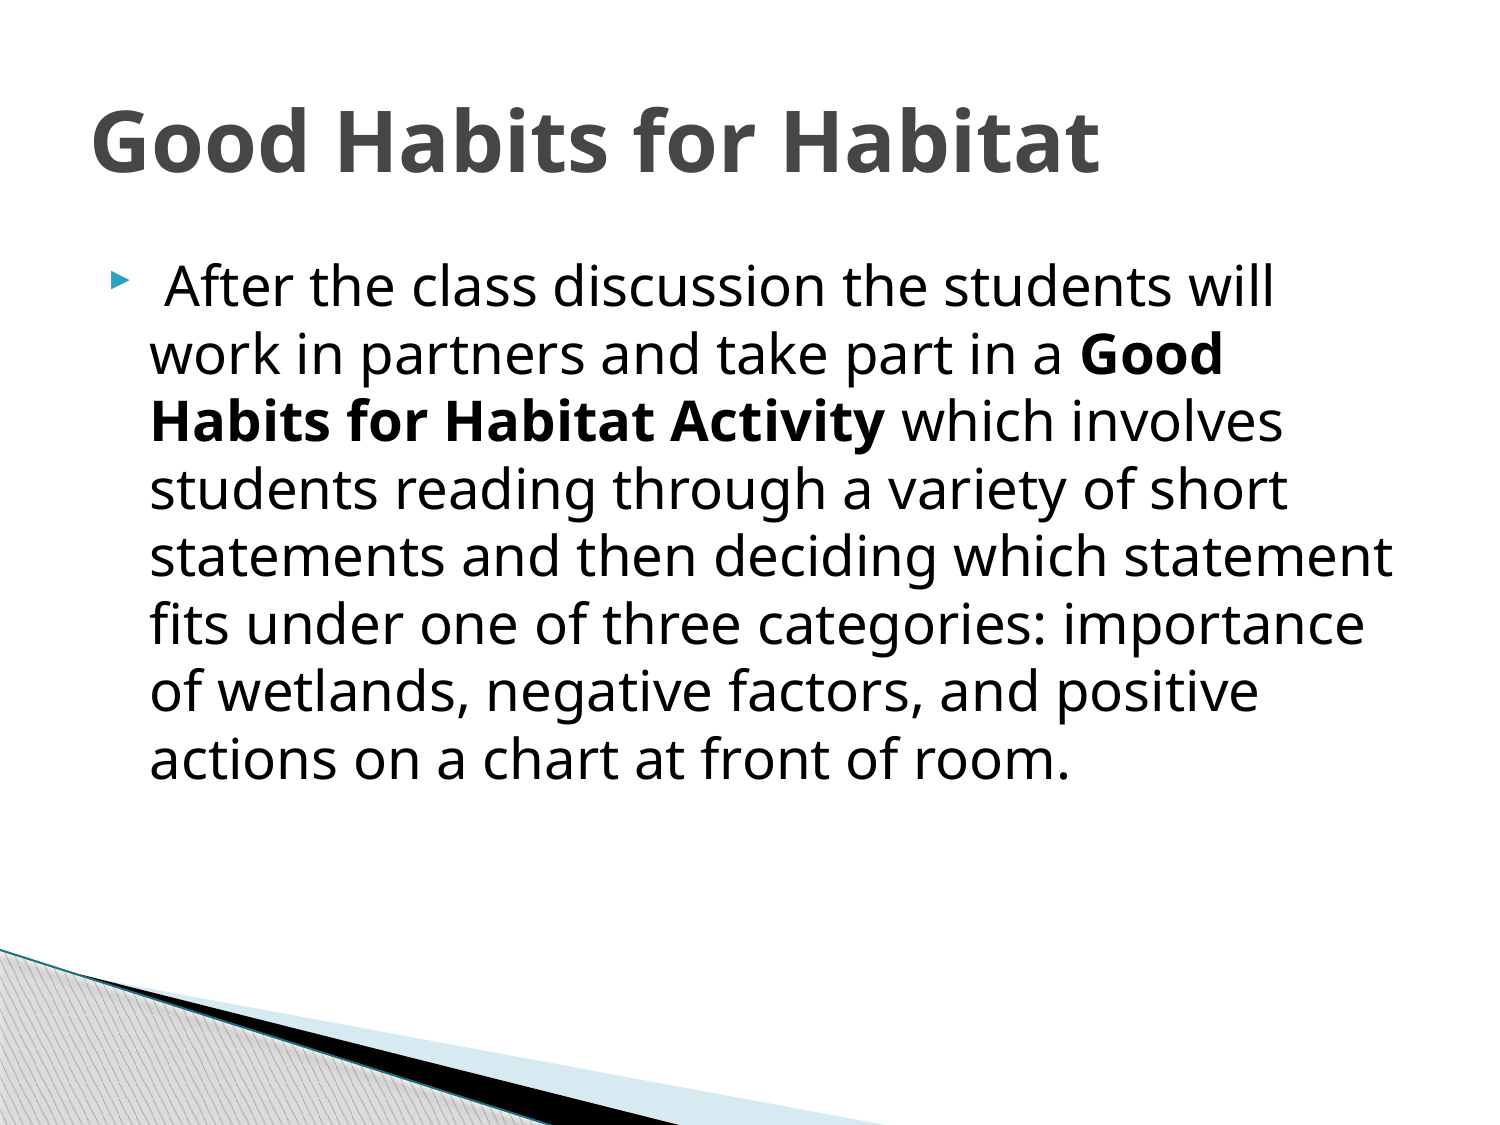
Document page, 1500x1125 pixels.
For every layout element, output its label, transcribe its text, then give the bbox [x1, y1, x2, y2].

list After the class discussion the students will work in partners and take part in a Good Habits for Habitat Activity which involves students reading through a variety of short statements and then deciding which statement fits under one of three categories: importance of wetlands, negative factors, and positive actions on a chart at front of room. [74, 242, 1426, 986]
title Good Habits for Habitat [75, 45, 1425, 233]
